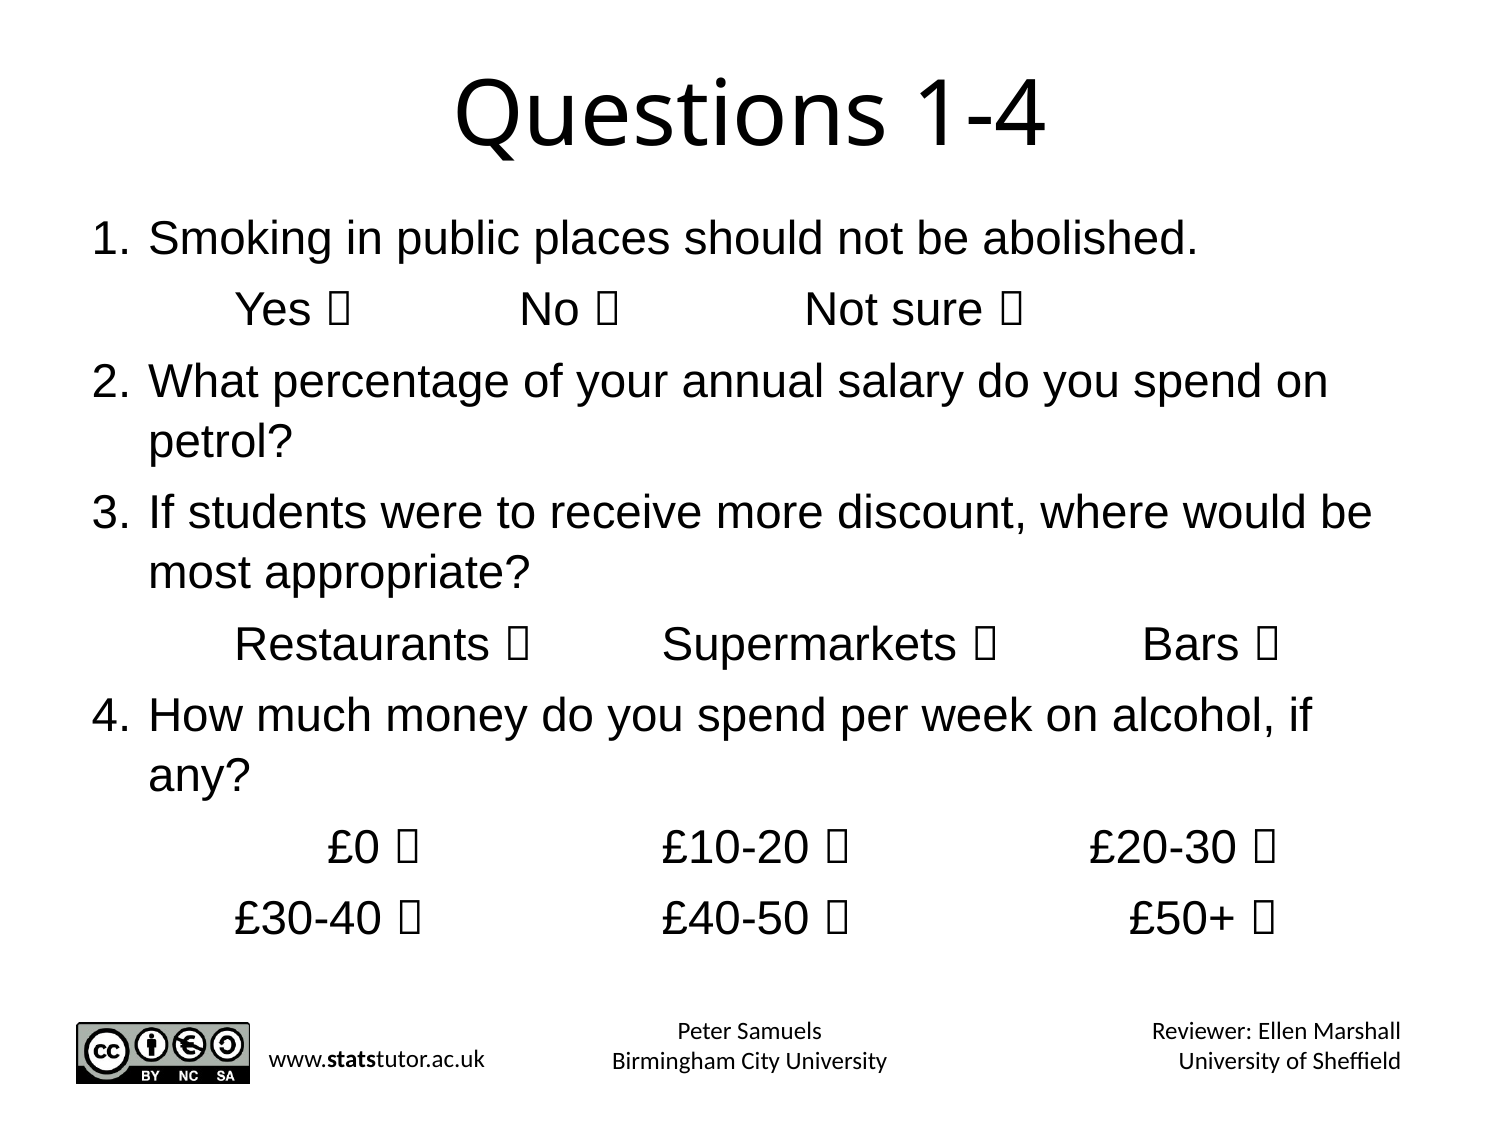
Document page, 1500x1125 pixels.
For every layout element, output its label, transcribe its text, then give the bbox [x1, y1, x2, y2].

list Smoking in public places should not be abolished. Yes  No  Not sure  What percentage of your annual salary do you spend on petrol? If students were to receive more discount, where would be most appropriate? Restaurants  Supermarkets  Bars  How much money do you spend per week on alcohol, if any? £0  £10-20  £20-30  £30-40  £40-50  £50+  [76, 196, 1427, 953]
title Questions 1-4 [75, 45, 1425, 173]
picture [76, 1022, 251, 1084]
text_box www.statstutor.ac.uk [254, 1035, 526, 1080]
text_box Peter Samuels Birmingham City University [549, 1007, 951, 1083]
text_box Reviewer: Ellen Marshall University of Sheffield [1038, 1007, 1417, 1083]
